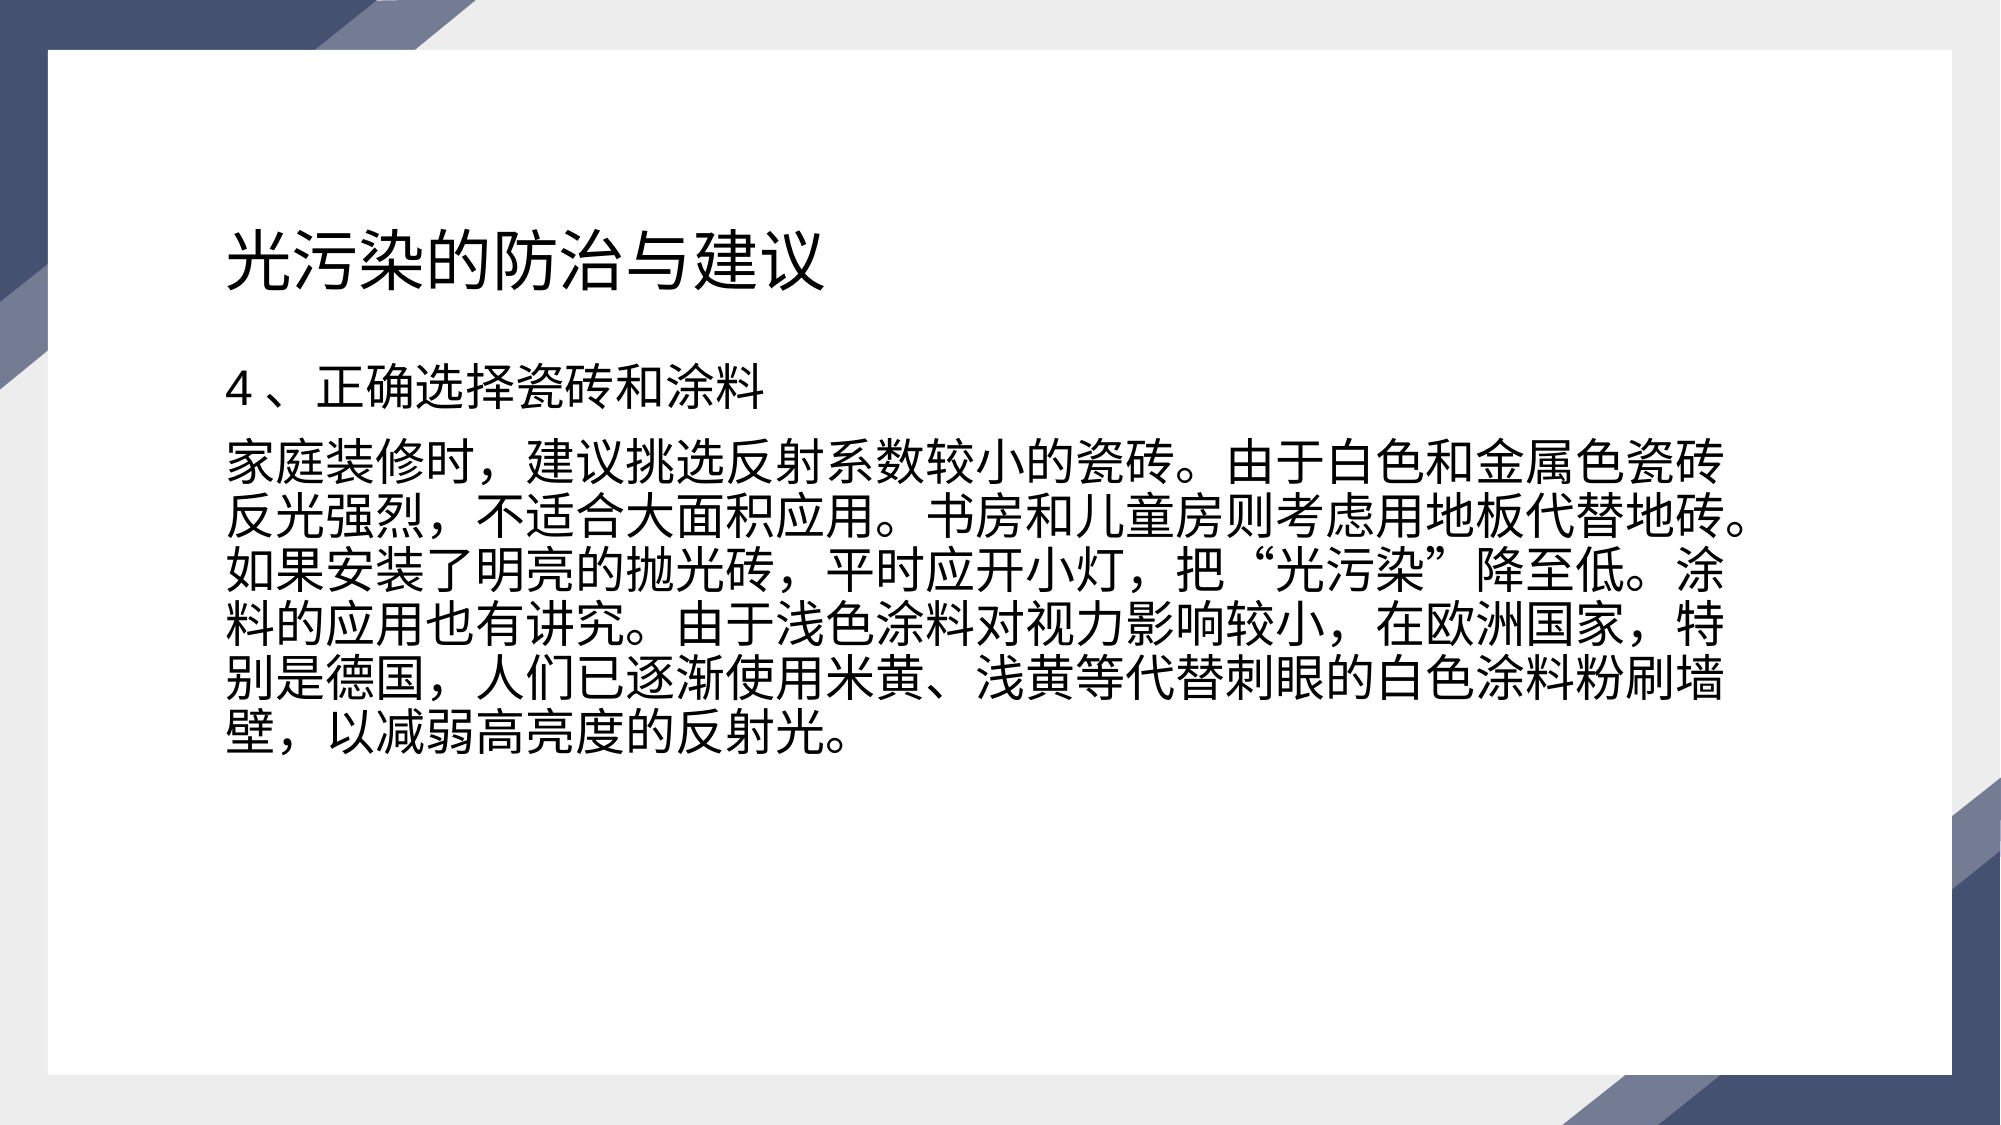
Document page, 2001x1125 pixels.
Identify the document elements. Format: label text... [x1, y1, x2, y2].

list 4、正确选择瓷砖和涂料 家庭装修时，建议挑选反射系数较小的瓷砖。由于白色和金属色瓷砖反光强烈，不适合大面积应用。书房和儿童房则考虑用地板代替地砖。如果安装了明亮的抛光砖，平时应开小灯，把“光污染”降至低。涂料的应用也有讲究。由于浅色涂料对视力影响较小，在欧洲国家，特别是德国，人们已逐渐使用米黄、浅黄等代替刺眼的白色涂料粉刷墙壁，以减弱高亮度的反射光。 [210, 354, 1790, 921]
title 光污染的防治与建议 [210, 204, 1790, 324]
